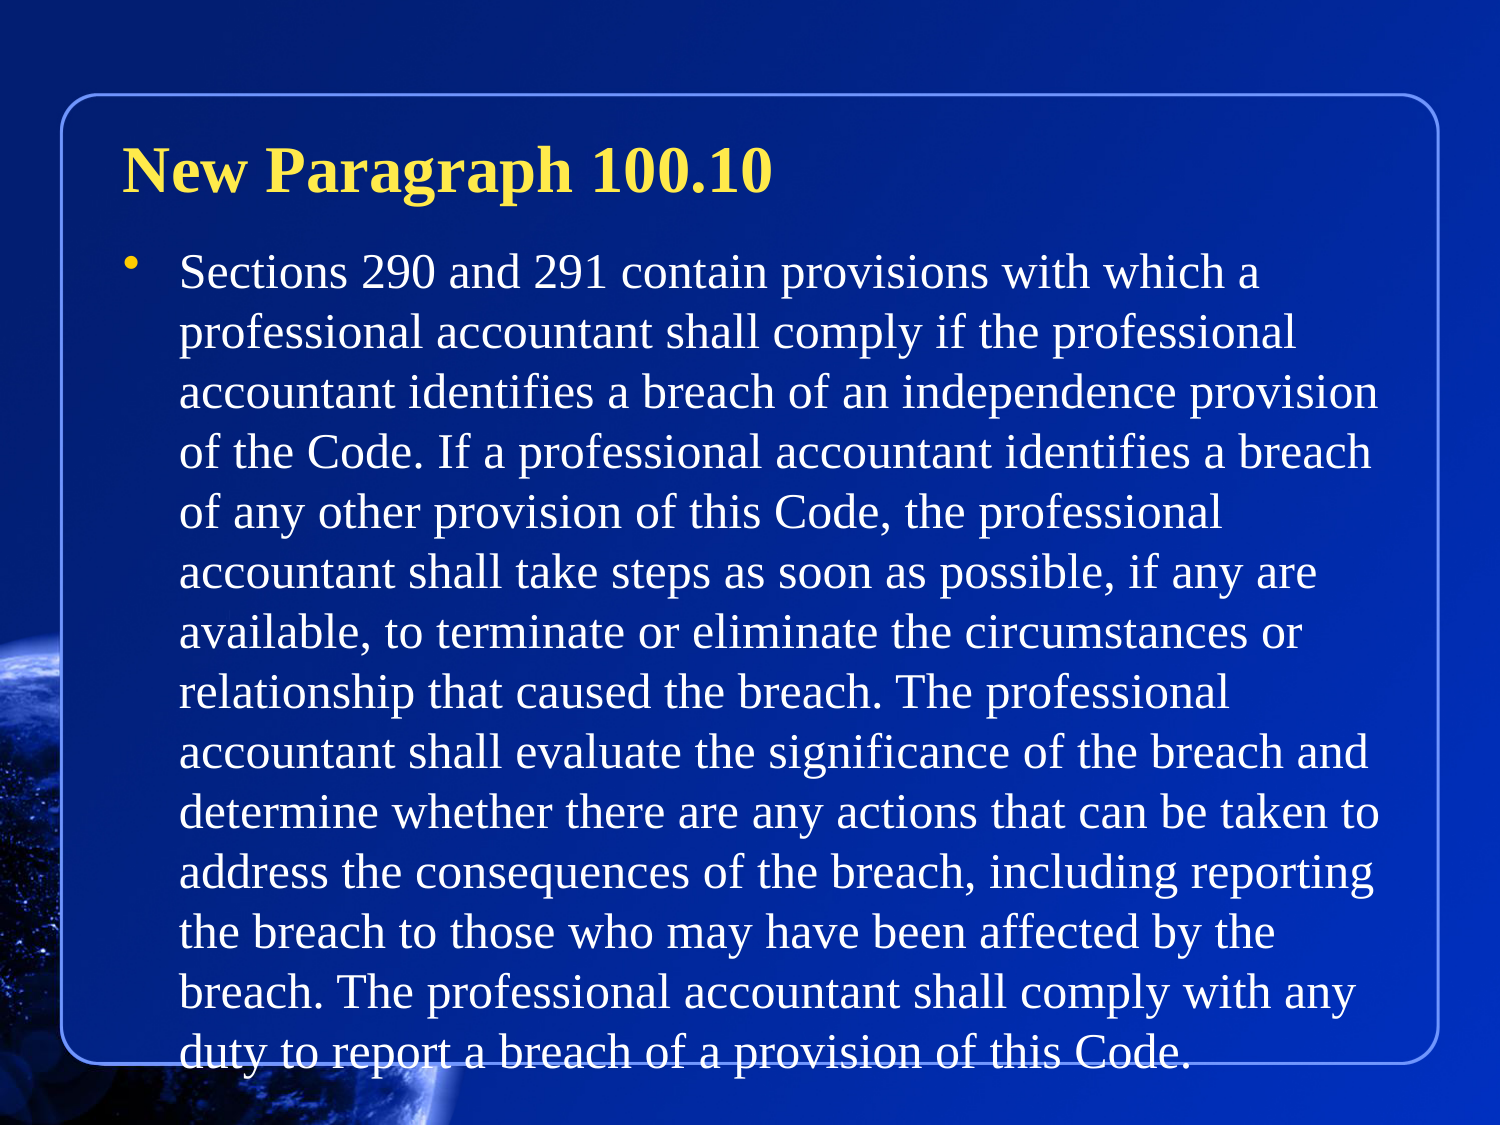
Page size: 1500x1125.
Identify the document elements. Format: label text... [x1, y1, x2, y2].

picture [0, 0, 1500, 1125]
list New Paragraph 100.10 [107, 118, 1411, 215]
list Sections 290 and 291 contain provisions with which a professional accountant shall comply if the professional accountant identifies a breach of an independence provision of the Code. If a professional accountant identifies a breach of any other provision of this Code, the professional accountant shall take steps as soon as possible, if any are available, to terminate or eliminate the circumstances or relationship that caused the breach. The professional accountant shall evaluate the significance of the breach and determine whether there are any actions that can be taken to address the consequences of the breach, including reporting the breach to those who may have been affected by the breach. The professional accountant shall comply with any duty to report a breach of a provision of this Code. [107, 230, 1411, 1048]
